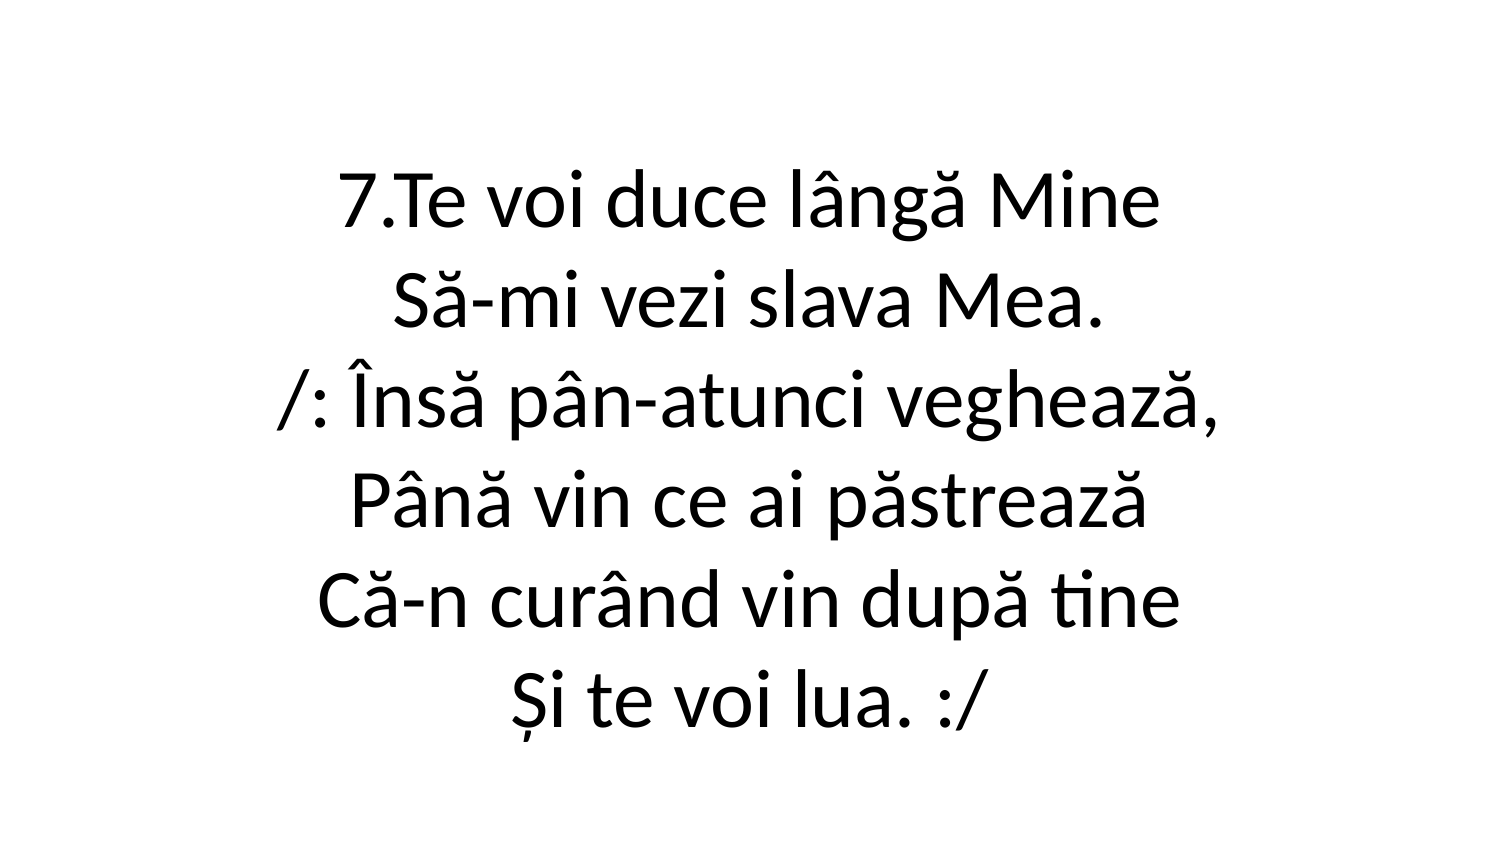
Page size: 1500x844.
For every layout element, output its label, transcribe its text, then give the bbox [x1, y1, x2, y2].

text_box 7.Te voi duce lângă Mine Să-mi vezi slava Mea. /: Însă pân-atunci veghează, Până vin ce ai păstrează Că-n curând vin după tine Și te voi lua. :/ [262, 92, 1238, 752]
